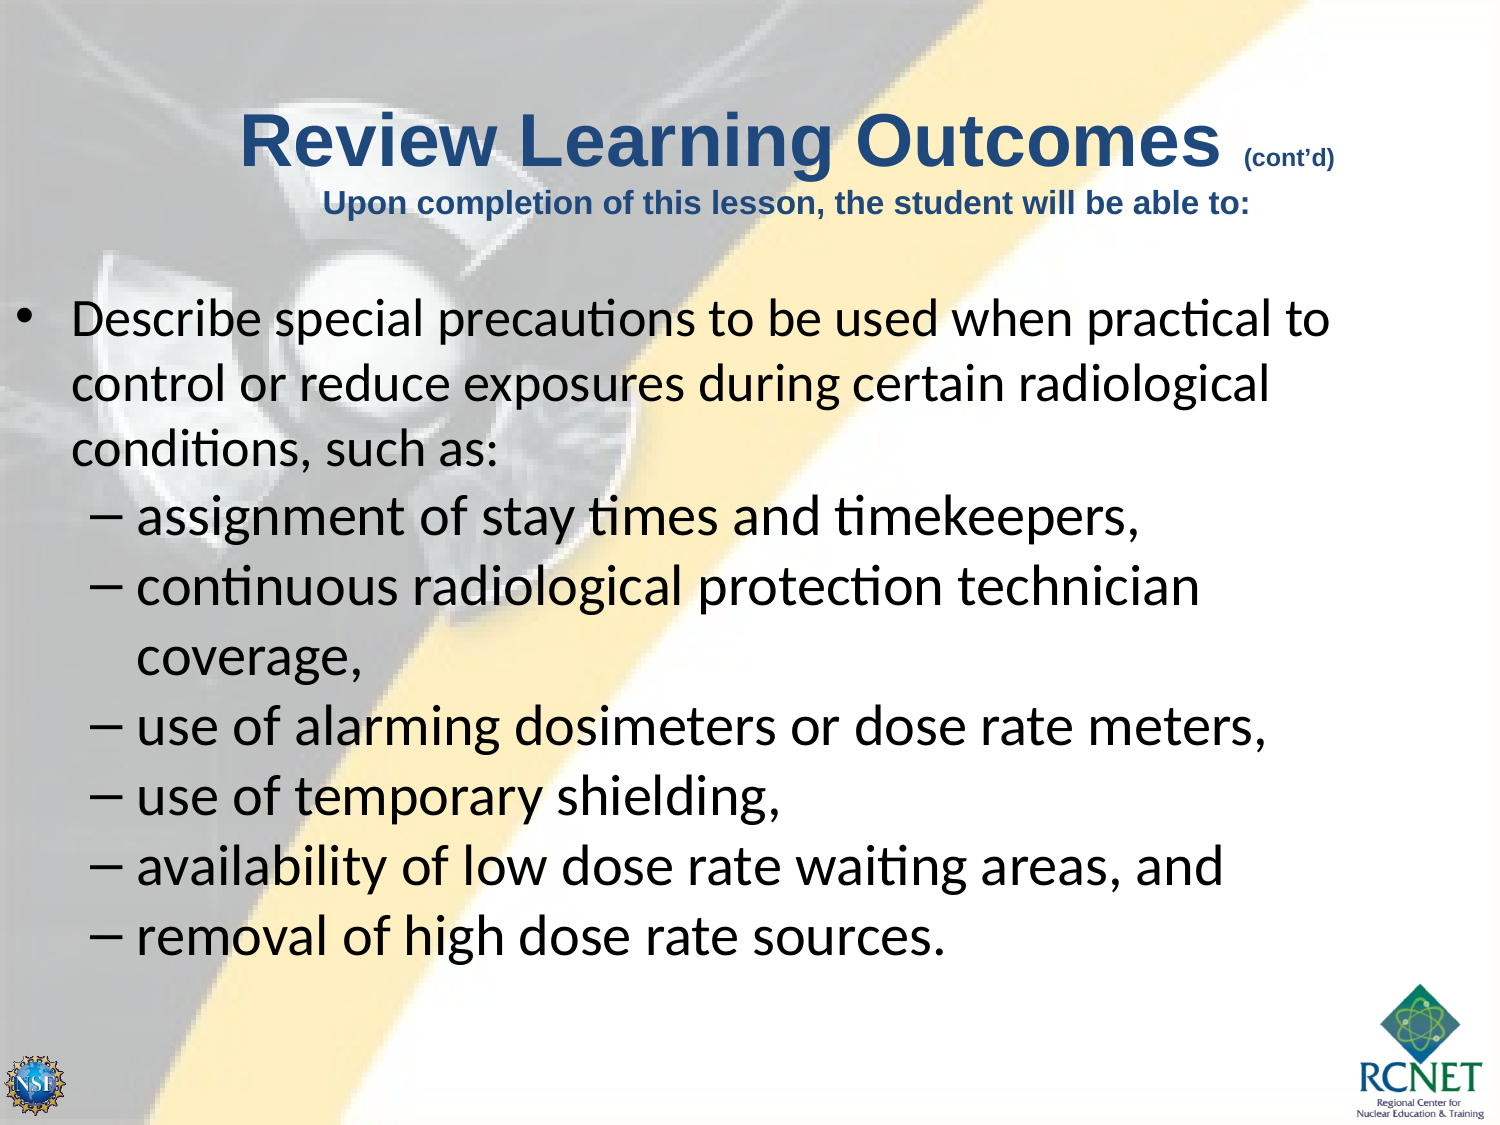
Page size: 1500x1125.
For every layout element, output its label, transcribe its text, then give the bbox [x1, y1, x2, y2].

picture [1332, 977, 1500, 1125]
text_box Review Learning Outcomes (cont’d) Upon completion of this lesson, the student will be able to: [200, 62, 1375, 250]
picture [0, 1056, 75, 1116]
list Describe special precautions to be used when practical to control or reduce exposures during certain radiological conditions, such as: assignment of stay times and timekeepers, continuous radiological protection technician coverage, use of alarming dosimeters or dose rate meters, use of temporary shielding, availability of low dose rate waiting areas, and removal of high dose rate sources. [0, 275, 1350, 1013]
